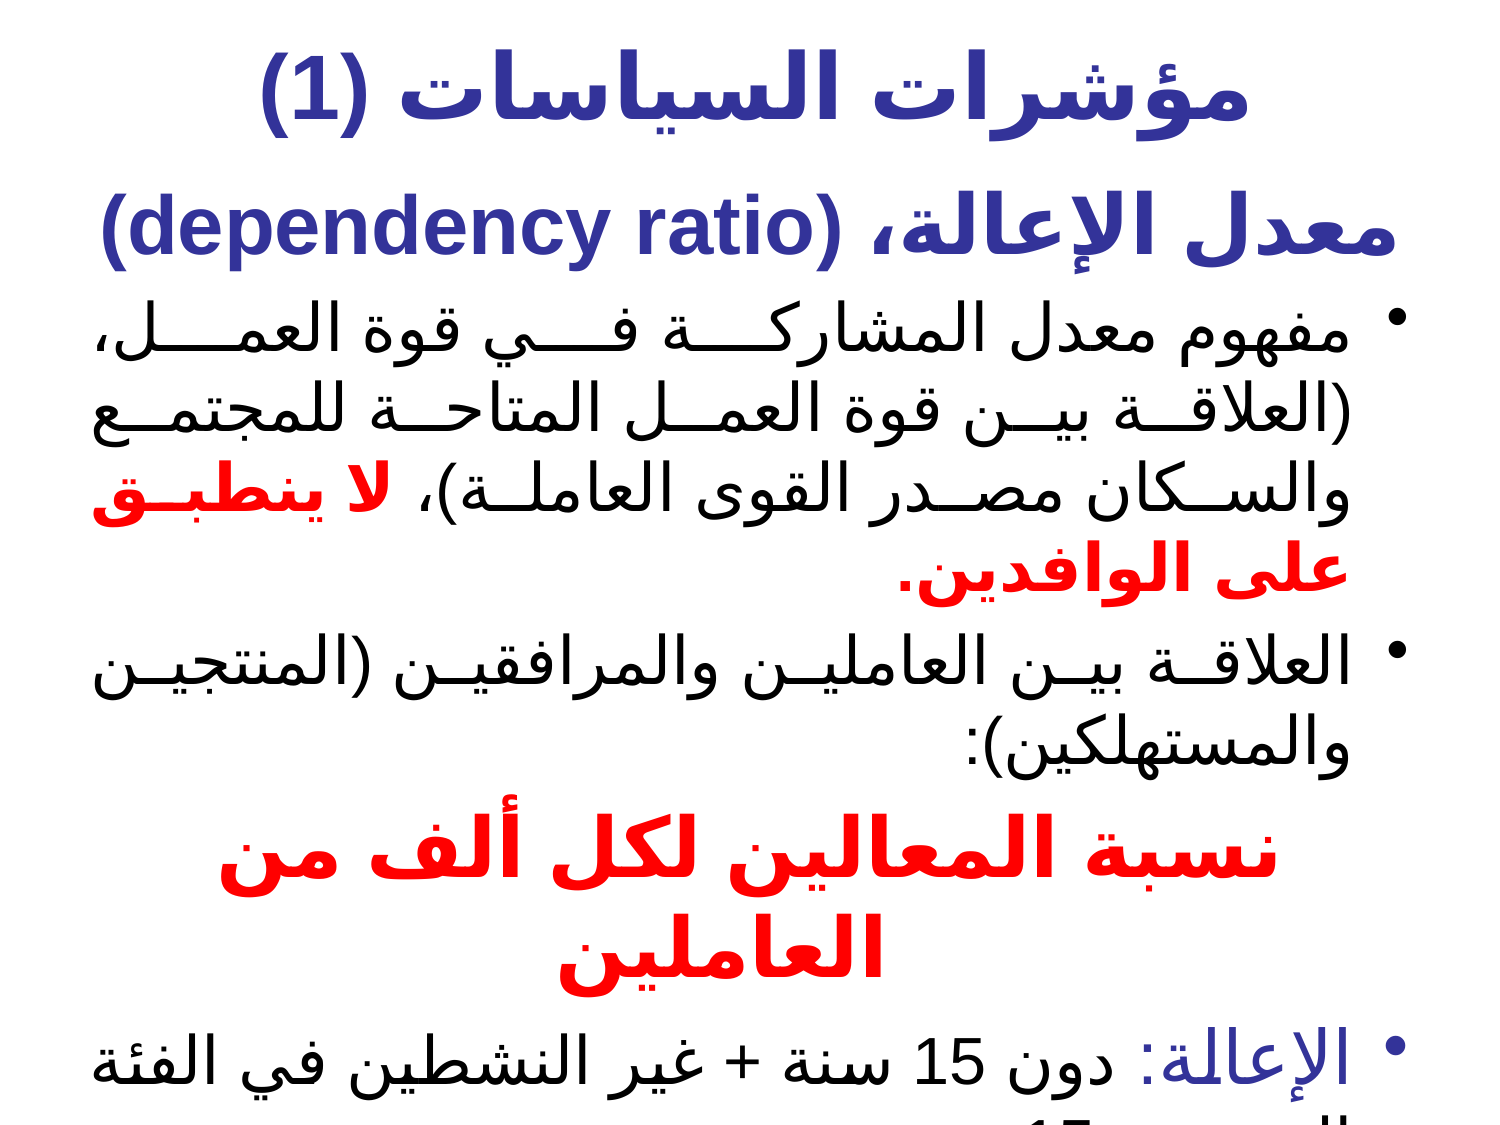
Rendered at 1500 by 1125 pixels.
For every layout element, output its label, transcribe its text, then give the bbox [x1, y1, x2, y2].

title مؤشرات السياسات (1) [81, 23, 1433, 143]
list معدل الإعالة، (dependency ratio) مفهوم معدل المشاركة في قوة العمل، (العلاقة بين قوة العمل المتاحة للمجتمع والسكان مصدر القوى العاملة)، لا ينطبق على الوافدين. العلاقة بين العاملين والمرافقين (المنتجين والمستهلكين): نسبة المعالين لكل ألف من العاملين الإعالة: دون 15 سنة + غير النشطين في الفئة العمرية +15 سنة [74, 163, 1426, 1006]
